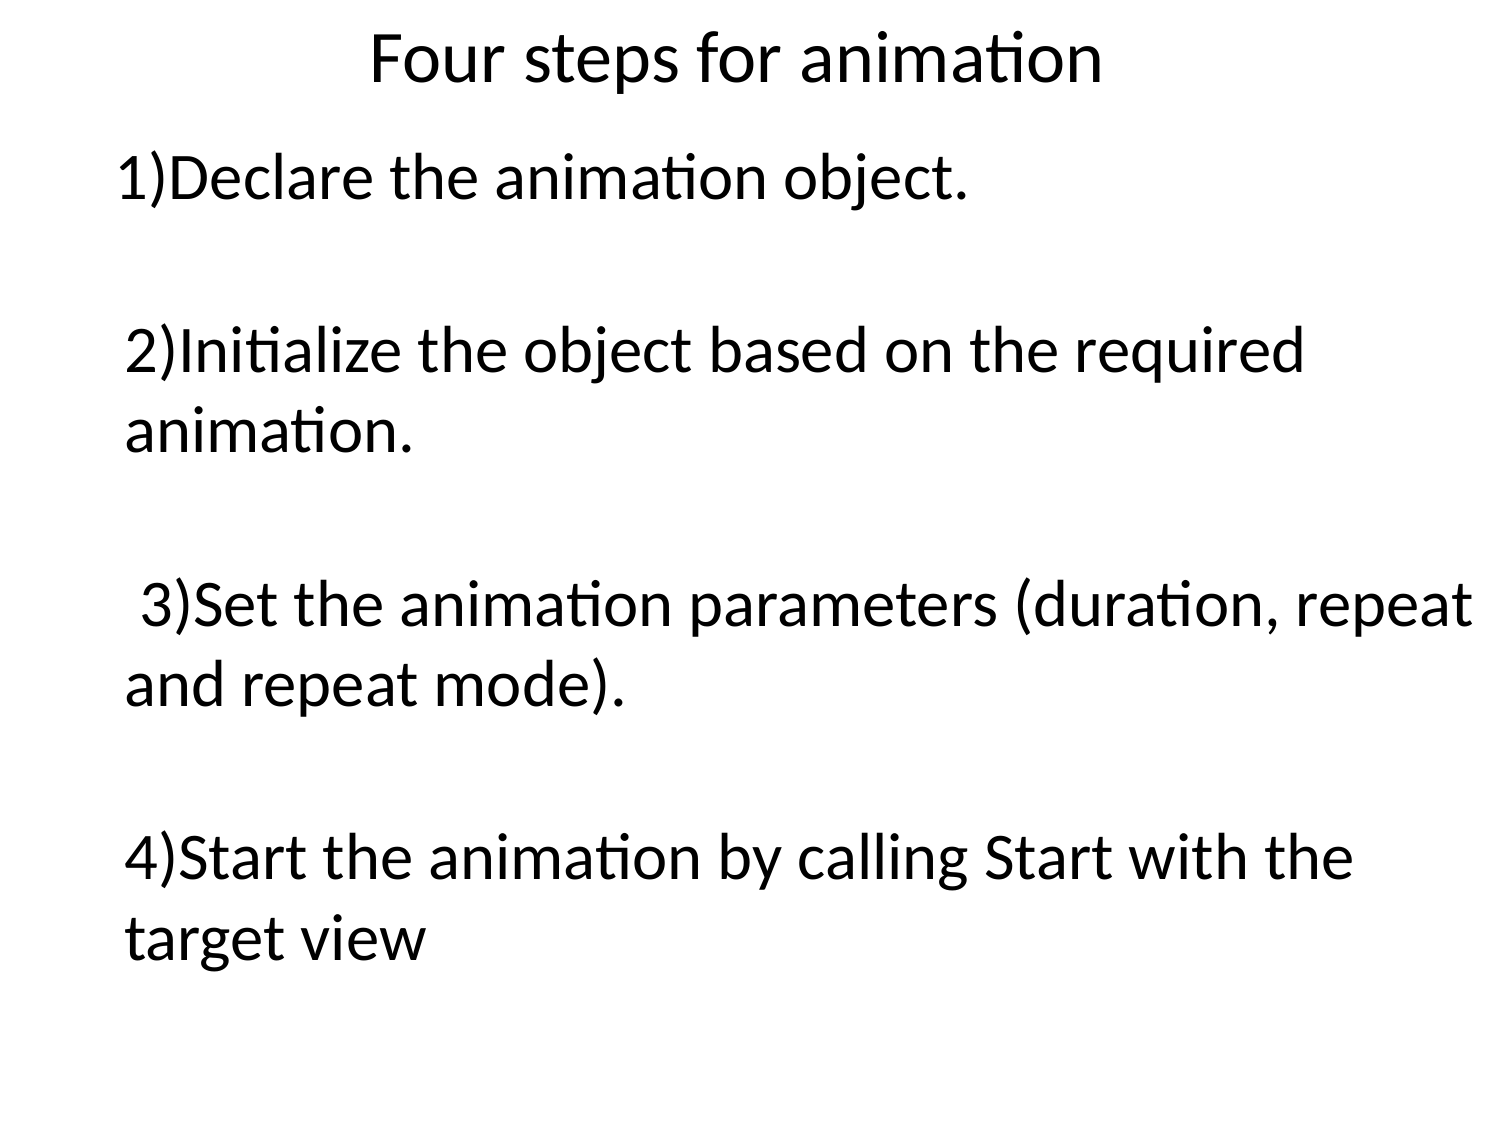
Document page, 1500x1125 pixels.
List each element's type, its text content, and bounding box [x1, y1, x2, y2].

title Four steps for animation [62, 0, 1413, 105]
list 1)Declare the animation object. 2)Initialize the object based on the required animation. 3)Set the animation parameters (duration, repeat and repeat mode). 4)Start the animation by calling Start with the target view [24, 125, 1500, 1088]
